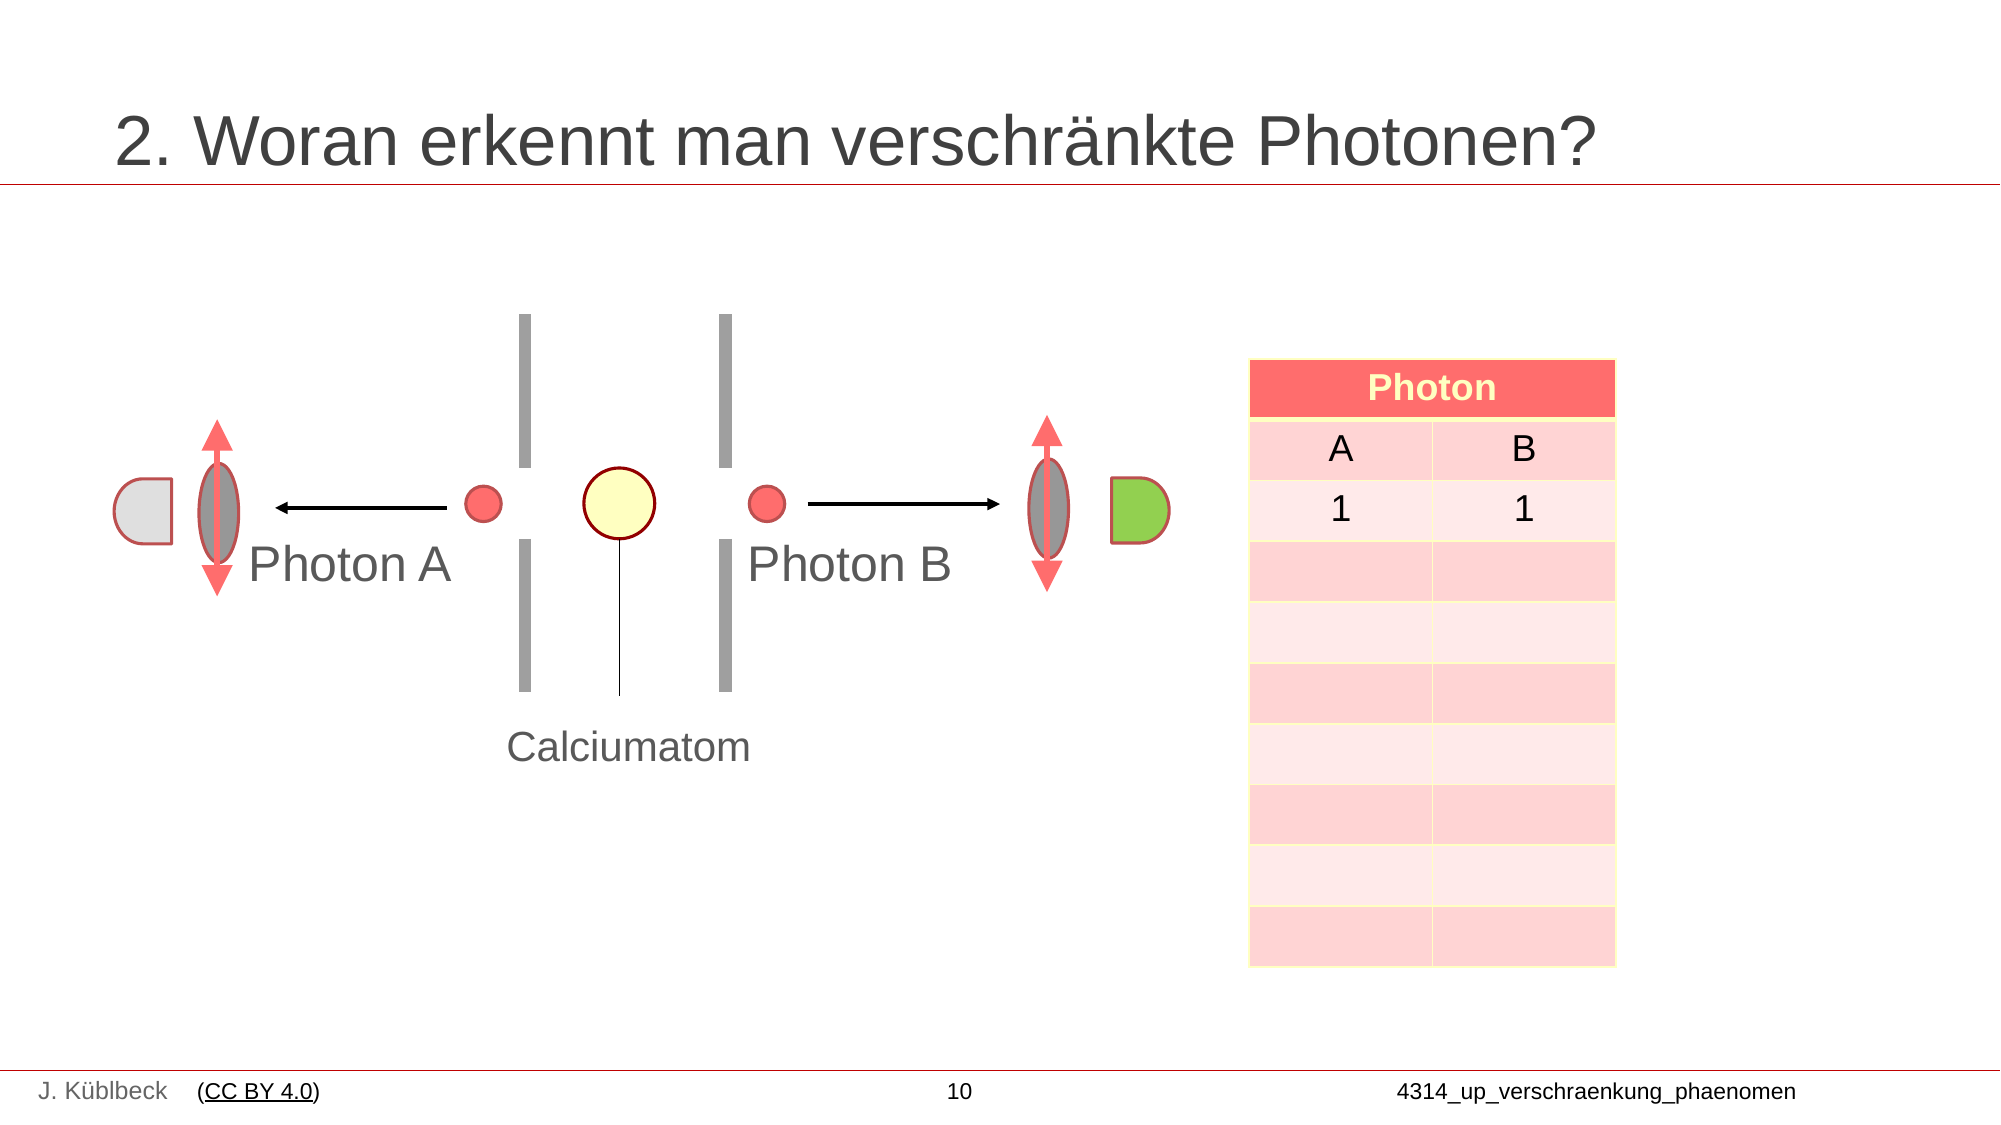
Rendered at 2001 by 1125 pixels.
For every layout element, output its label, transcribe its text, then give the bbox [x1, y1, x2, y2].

table_cell B [1433, 422, 1615, 480]
text_box [112, 477, 159, 546]
table_cell [1250, 907, 1432, 966]
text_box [1028, 414, 1069, 593]
table_cell [1433, 603, 1615, 662]
table_cell [1250, 664, 1432, 723]
table_cell [1433, 542, 1615, 601]
table_cell [1433, 725, 1615, 784]
table_cell [1250, 785, 1432, 844]
table_cell [1433, 785, 1615, 844]
table_cell [1433, 846, 1615, 905]
table_cell [1250, 846, 1432, 905]
table_header Photon [1250, 360, 1615, 417]
table_cell [1433, 907, 1615, 966]
text_box [1110, 476, 1171, 545]
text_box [198, 419, 239, 597]
table_cell [1250, 603, 1432, 662]
table_cell [1250, 725, 1432, 784]
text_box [166, 314, 1044, 811]
table_cell A [1250, 422, 1432, 480]
table_cell 1 [1433, 481, 1615, 540]
table_cell [1433, 664, 1615, 723]
title 2. Woran erkennt man verschränkte Photonen? [99, 90, 1900, 185]
table_cell 1 [1250, 481, 1432, 540]
table_cell [1250, 542, 1432, 601]
